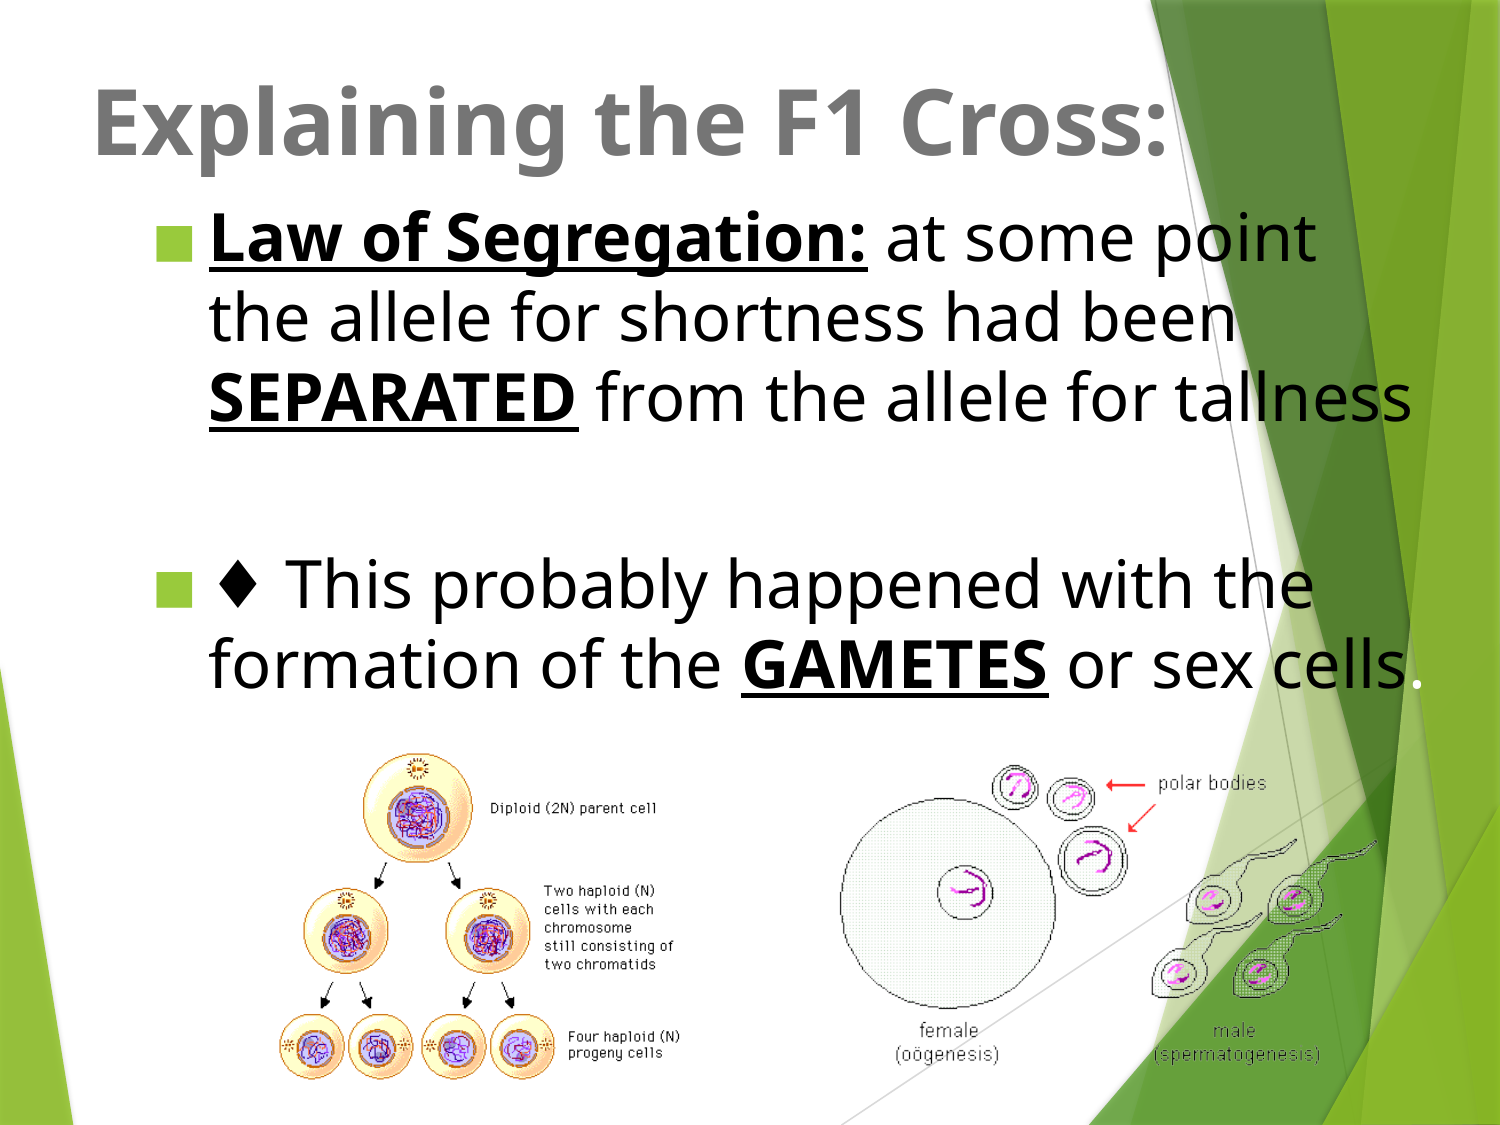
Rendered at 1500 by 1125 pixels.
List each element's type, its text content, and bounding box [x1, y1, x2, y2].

title Explaining the F1 Cross: [75, 37, 1451, 200]
picture [274, 749, 687, 1084]
picture [836, 761, 1382, 1070]
list Law of Segregation: at some point the allele for shortness had been SEPARATED from the allele for tallness ♦ This probably happened with the formation of the GAMETES or sex cells. [137, 187, 1451, 875]
